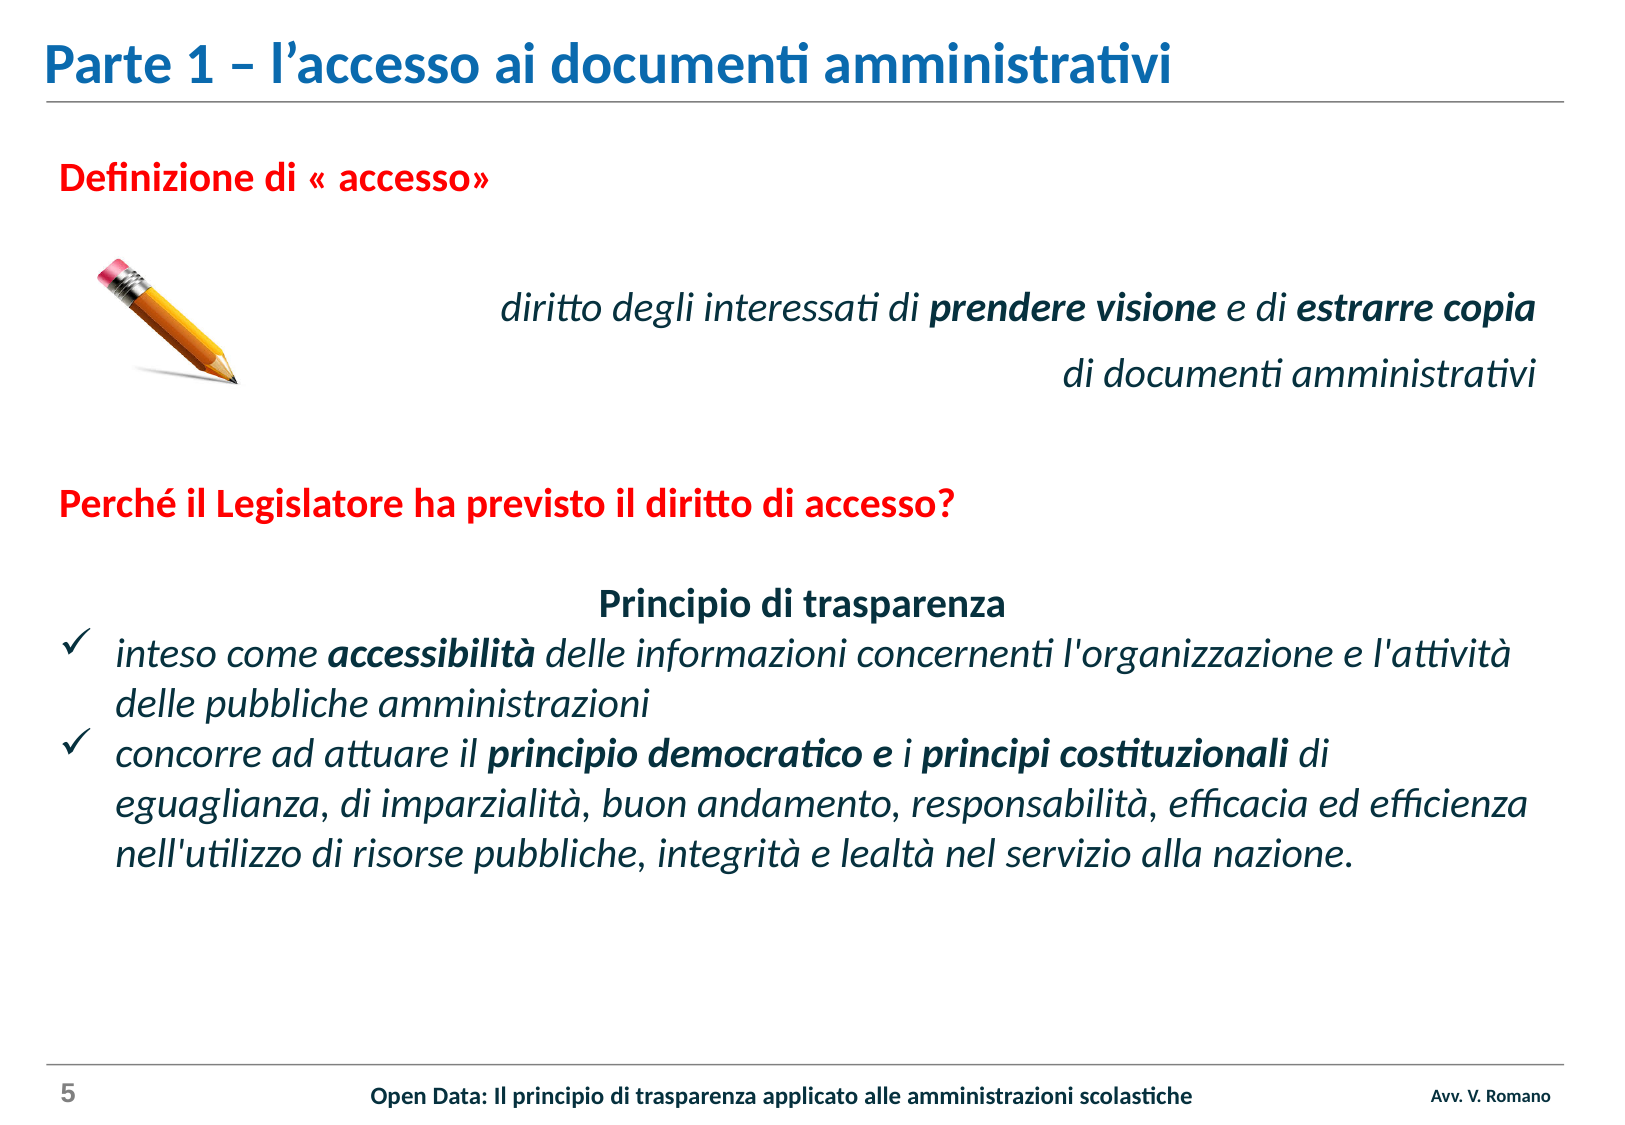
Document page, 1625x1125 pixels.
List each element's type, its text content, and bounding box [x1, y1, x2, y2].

text_box Parte 1 – l’accesso ai documenti amministrativi [44, 24, 1561, 91]
text_box Definizione di « accesso» diritto degli interessati di prendere visione e di estrarre copia di documenti amministrativi Perché il Legislatore ha previsto il diritto di accesso? Principio di trasparenza inteso come accessibilità delle informazioni concernenti l'organizzazione e l'attività delle pubbliche amministrazioni concorre ad attuare il principio democratico e i principi costituzionali di eguaglianza, di imparzialità, buon andamento, responsabilità, efficacia ed efficienza nell'utilizzo di risorse pubbliche, integrità e lealtà nel servizio alla nazione. [44, 127, 1561, 1065]
picture [97, 256, 246, 389]
